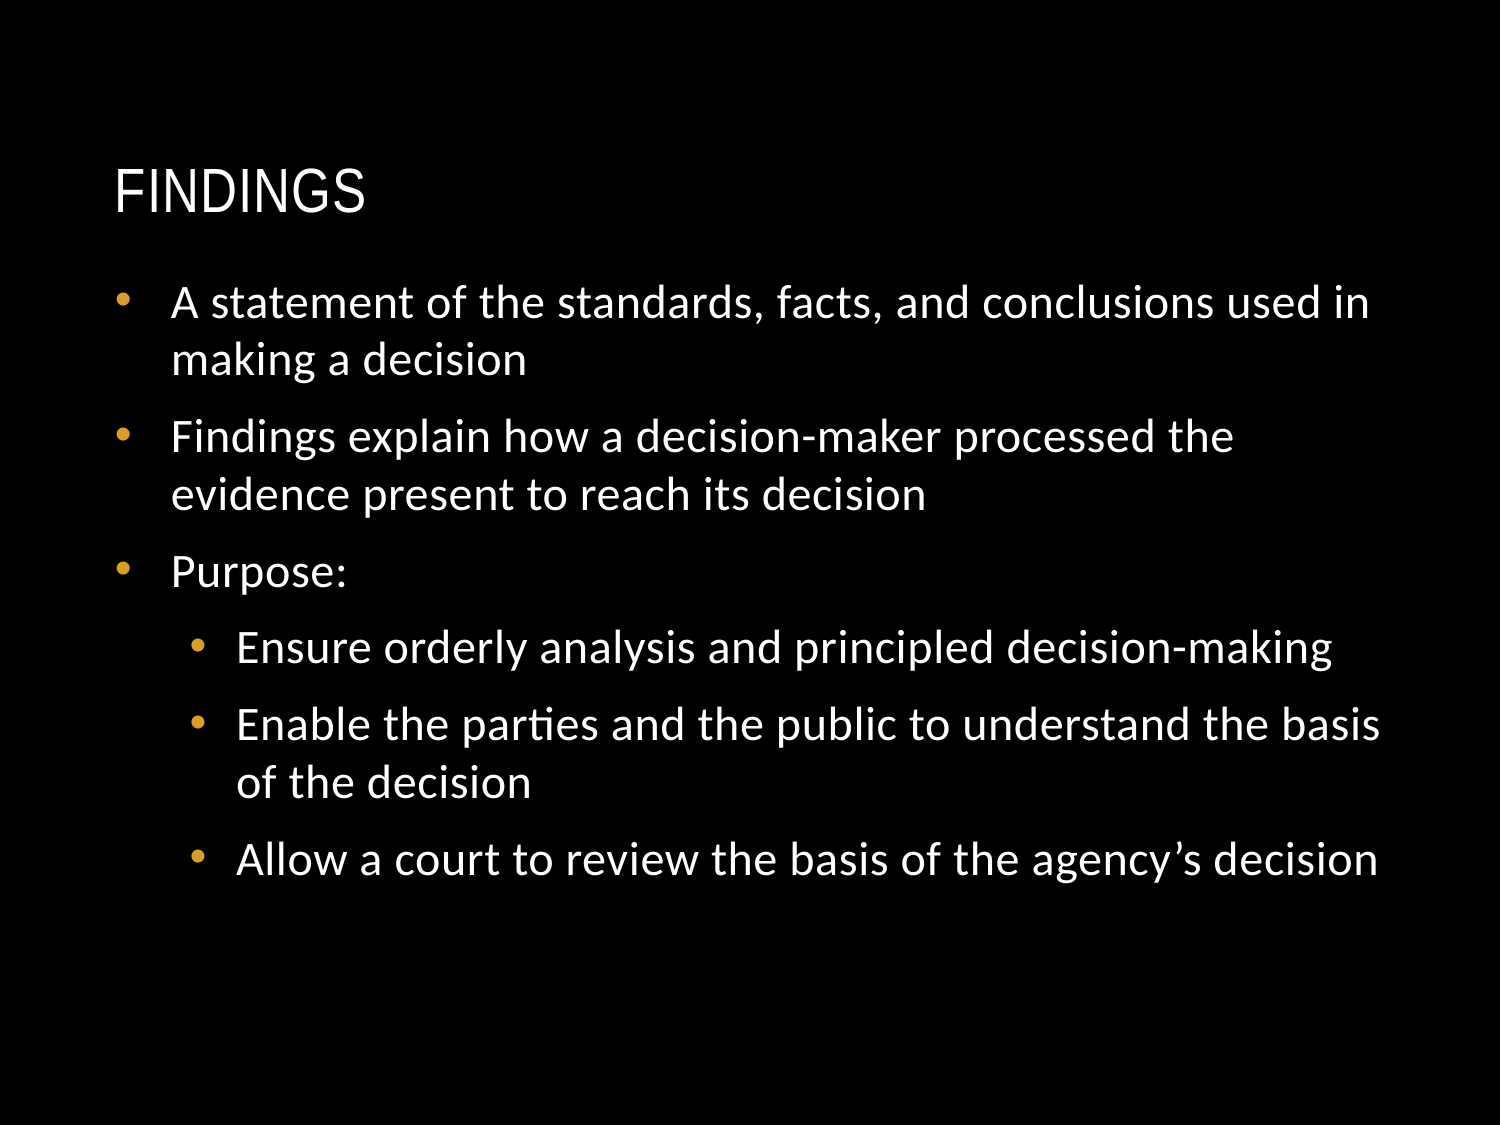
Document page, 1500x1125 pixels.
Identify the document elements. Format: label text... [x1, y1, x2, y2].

title FINDINGS [99, 45, 1400, 233]
list A statement of the standards, facts, and conclusions used in making a decision Findings explain how a decision-maker processed the evidence present to reach its decision Purpose: Ensure orderly analysis and principled decision-making Enable the parties and the public to understand the basis of the decision Allow a court to review the basis of the agency’s decision [99, 262, 1400, 938]
